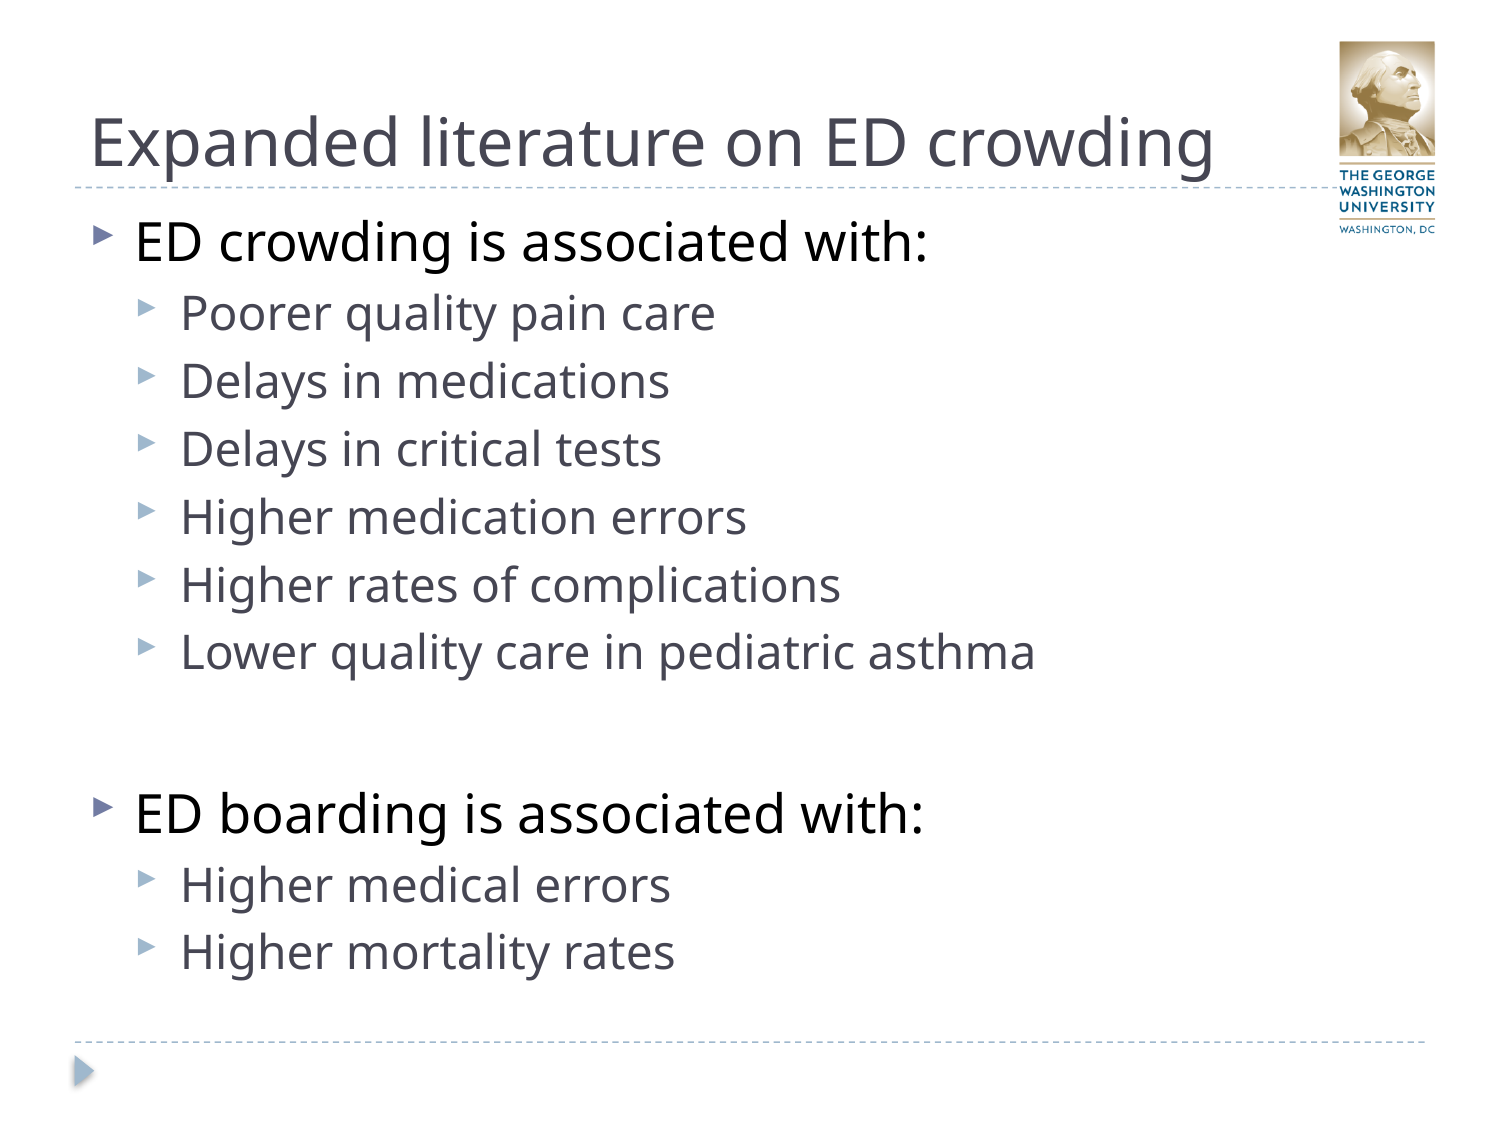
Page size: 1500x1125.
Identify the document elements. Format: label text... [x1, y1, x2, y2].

title Expanded literature on ED crowding [75, 24, 1425, 188]
picture [1337, 37, 1440, 239]
list ED crowding is associated with: Poorer quality pain care Delays in medications Delays in critical tests Higher medication errors Higher rates of complications Lower quality care in pediatric asthma ED boarding is associated with: Higher medical errors Higher mortality rates [75, 200, 1425, 1010]
